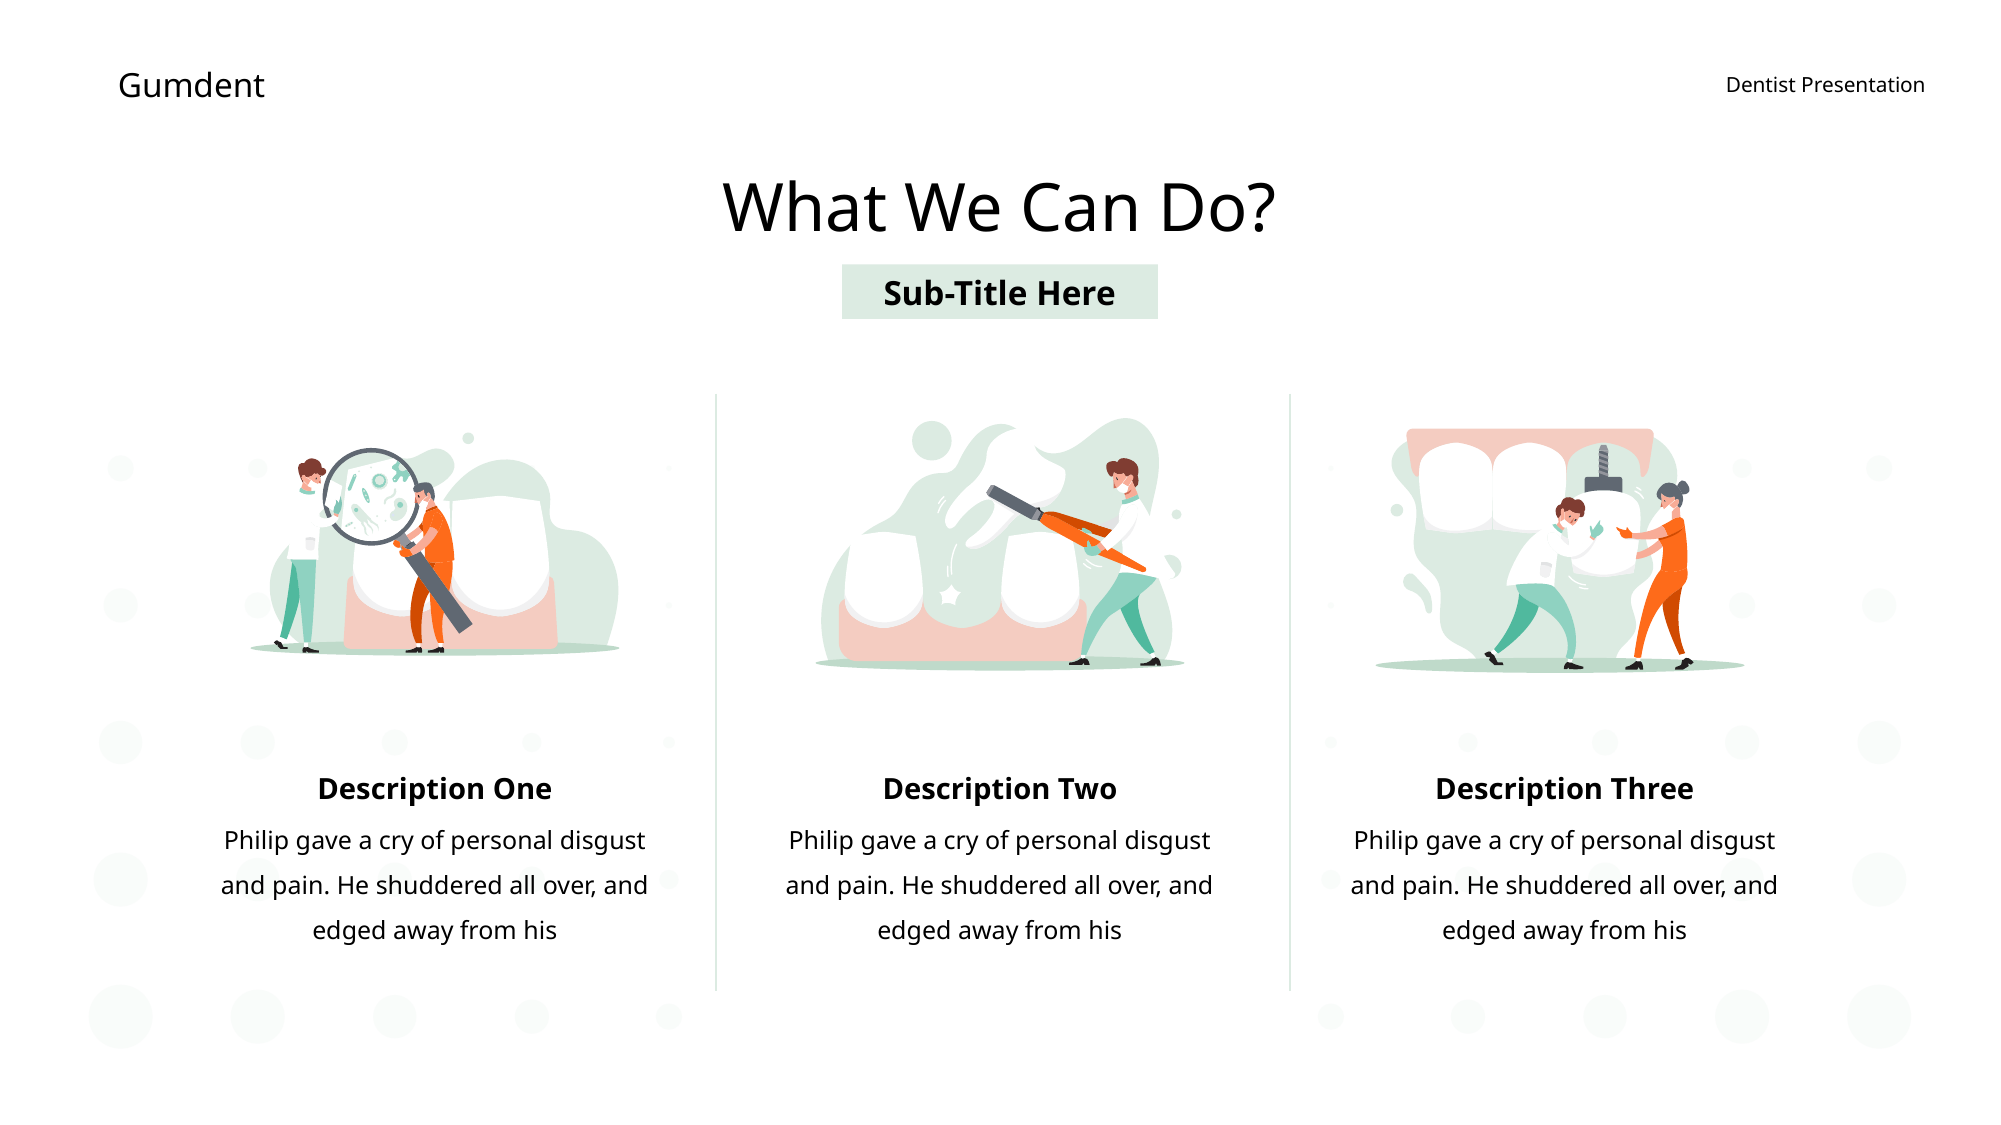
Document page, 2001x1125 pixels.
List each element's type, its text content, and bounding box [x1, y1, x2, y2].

text_box Description One [199, 763, 671, 813]
text_box Philip gave a cry of personal disgust and pain. He shuddered all over, and edged away from his [764, 813, 1236, 952]
text_box Sub-Title Here [842, 264, 1158, 319]
text_box Philip gave a cry of personal disgust and pain. He shuddered all over, and edged away from his [1329, 813, 1800, 952]
text_box Description Three [1329, 763, 1800, 813]
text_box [1375, 428, 1745, 673]
text_box Philip gave a cry of personal disgust and pain. He shuddered all over, and edged away from his [199, 813, 671, 952]
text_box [815, 418, 1185, 671]
text_box Description Two [764, 763, 1236, 813]
title What We Can Do? [200, 156, 1800, 264]
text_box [250, 432, 620, 656]
